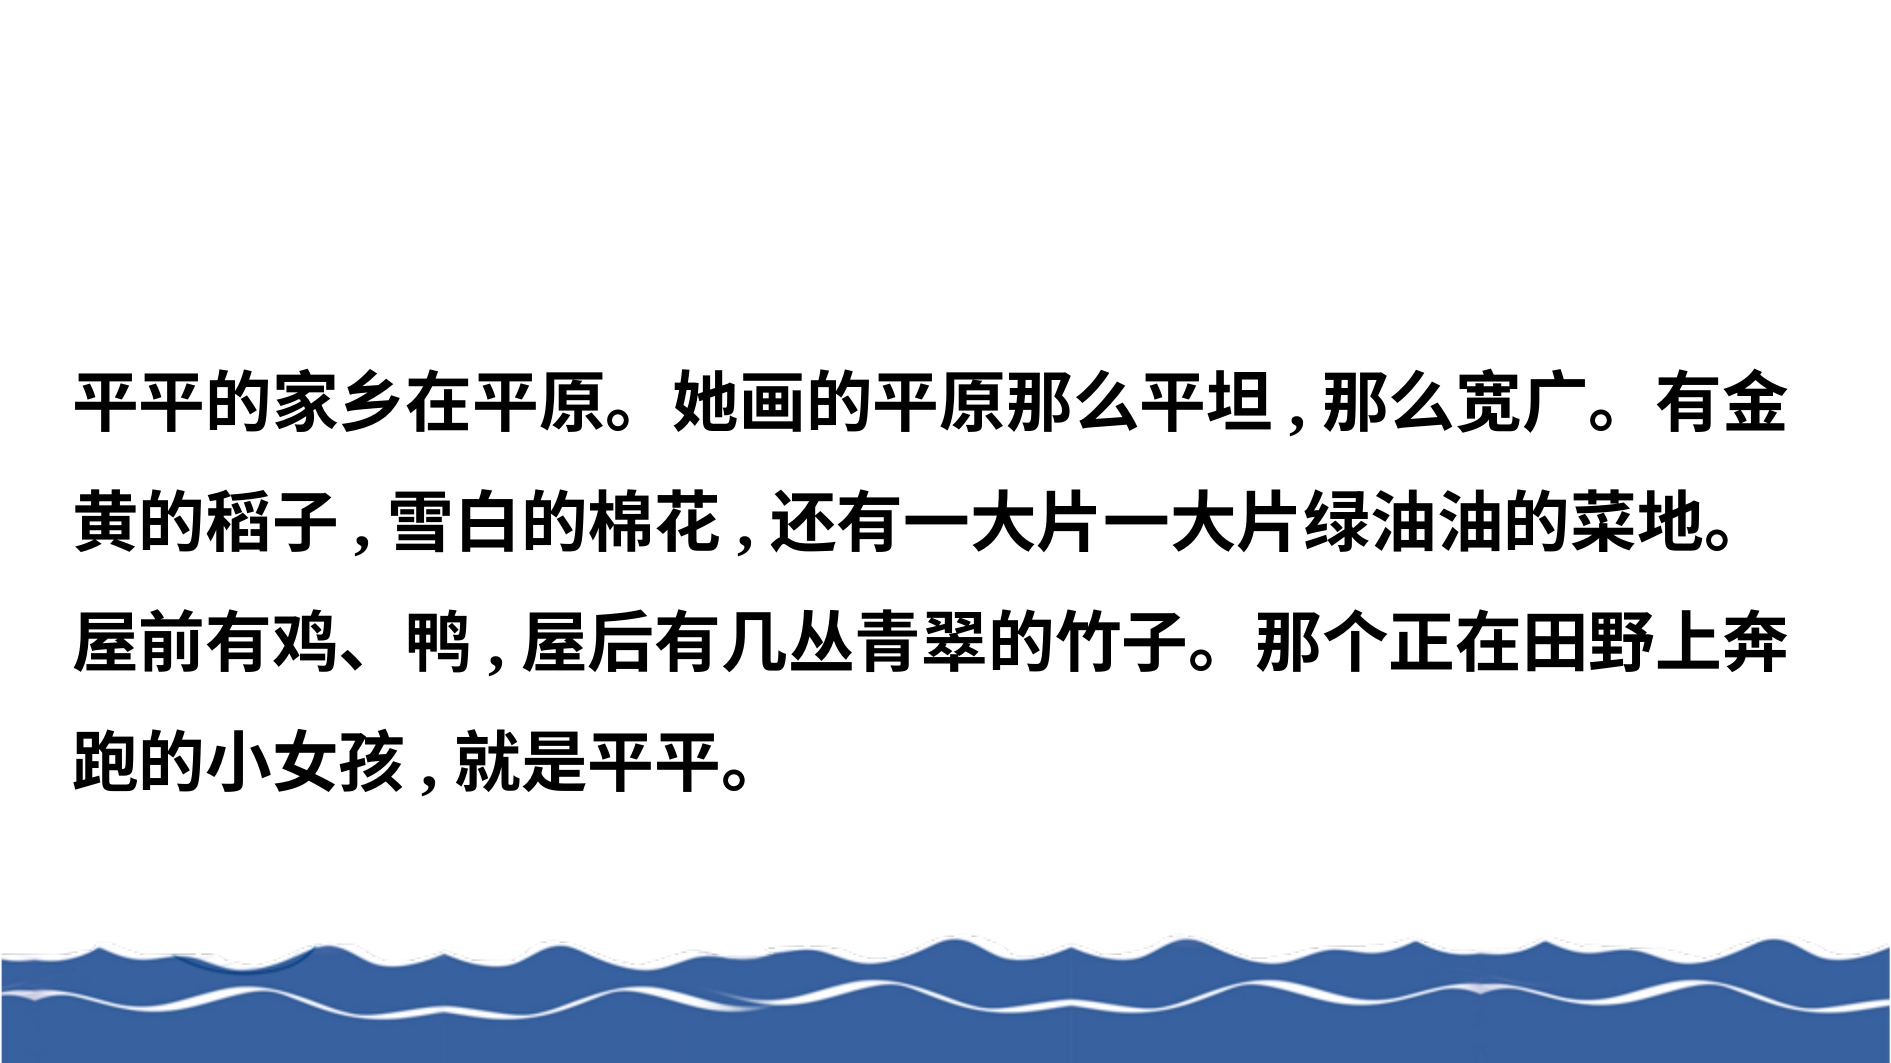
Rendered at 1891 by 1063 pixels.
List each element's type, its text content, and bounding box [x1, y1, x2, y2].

picture [1, 886, 1891, 1063]
text_box 平平的家乡在平原。她画的平原那么平坦,那么宽广。有金黄的稻子,雪白的棉花,还有一大片一大片绿油油的菜地。屋前有鸡、鸭,屋后有几丛青翠的竹子。那个正在田野上奔跑的小女孩,就是平平。 [57, 312, 1835, 807]
